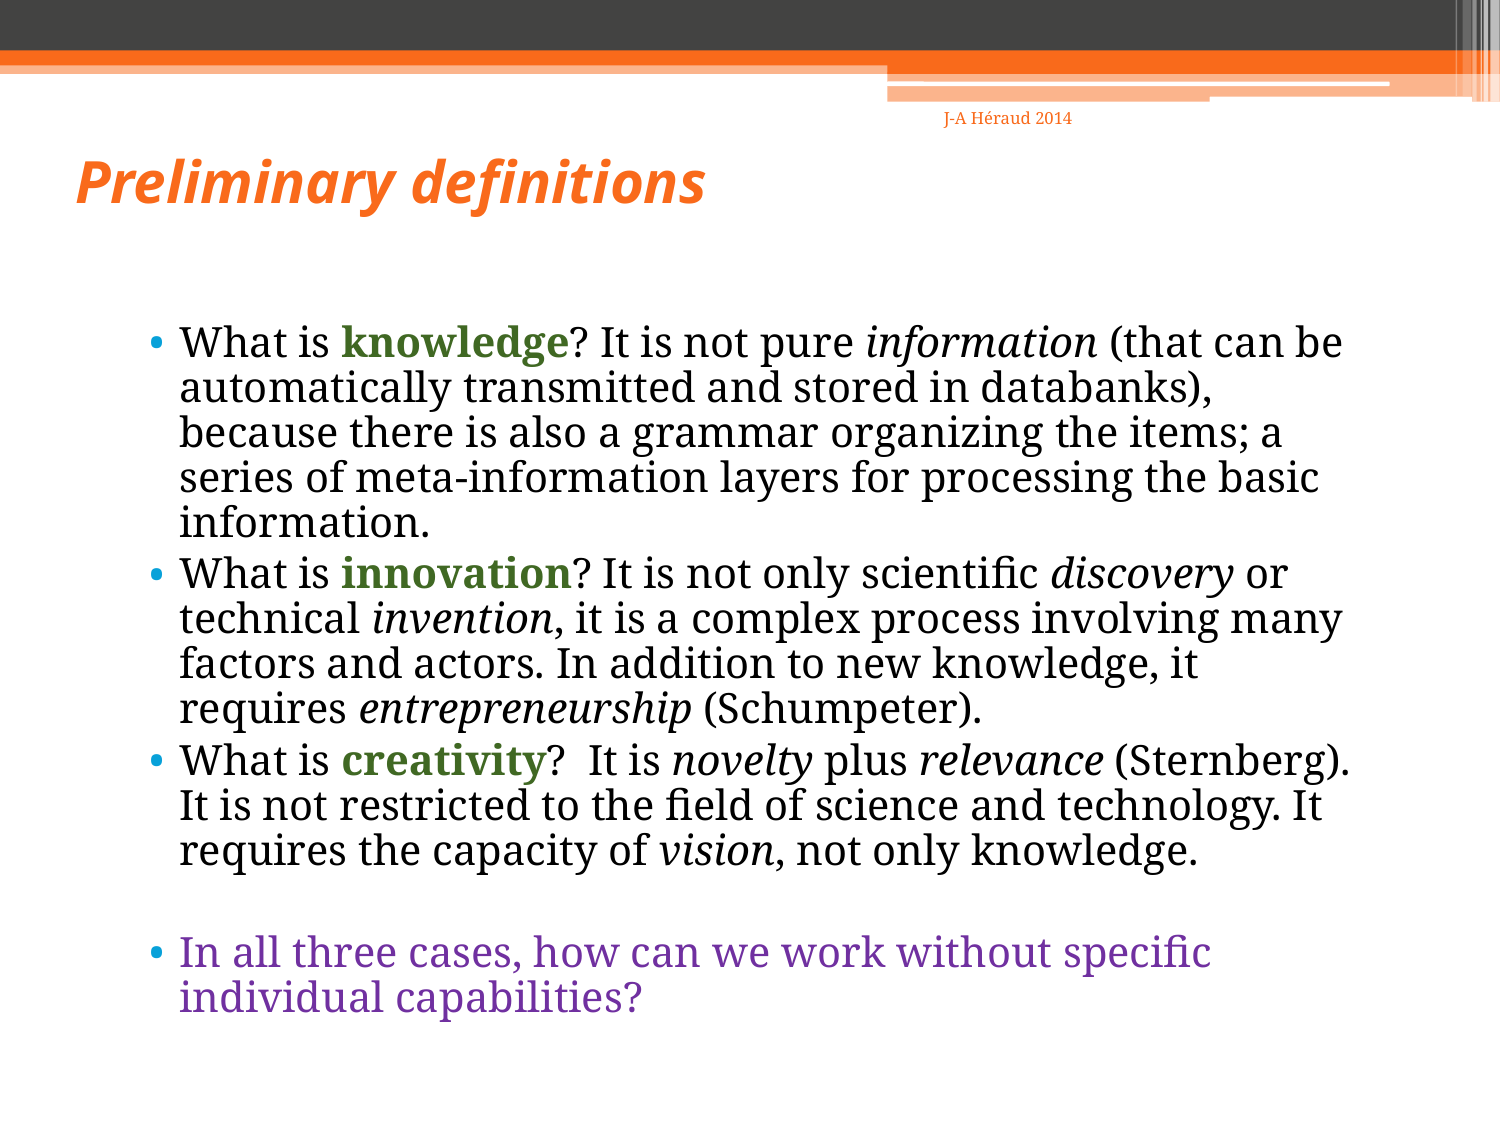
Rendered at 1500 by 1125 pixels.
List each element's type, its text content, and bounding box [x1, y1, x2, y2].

title Preliminary definitions [74, 44, 1426, 280]
list What is knowledge? It is not pure information (that can be automatically transmitted and stored in databanks), because there is also a grammar organizing the items; a series of meta-information layers for processing the basic information. What is innovation? It is not only scientific discovery or technical invention, it is a complex process involving many factors and actors. In addition to new knowledge, it requires entrepreneurship (Schumpeter). What is creativity? It is novelty plus relevance (Sternberg). It is not restricted to the field of science and technology. It requires the capacity of vision, not only knowledge. In all three cases, how can we work without specific individual capabilities? [123, 313, 1365, 1036]
